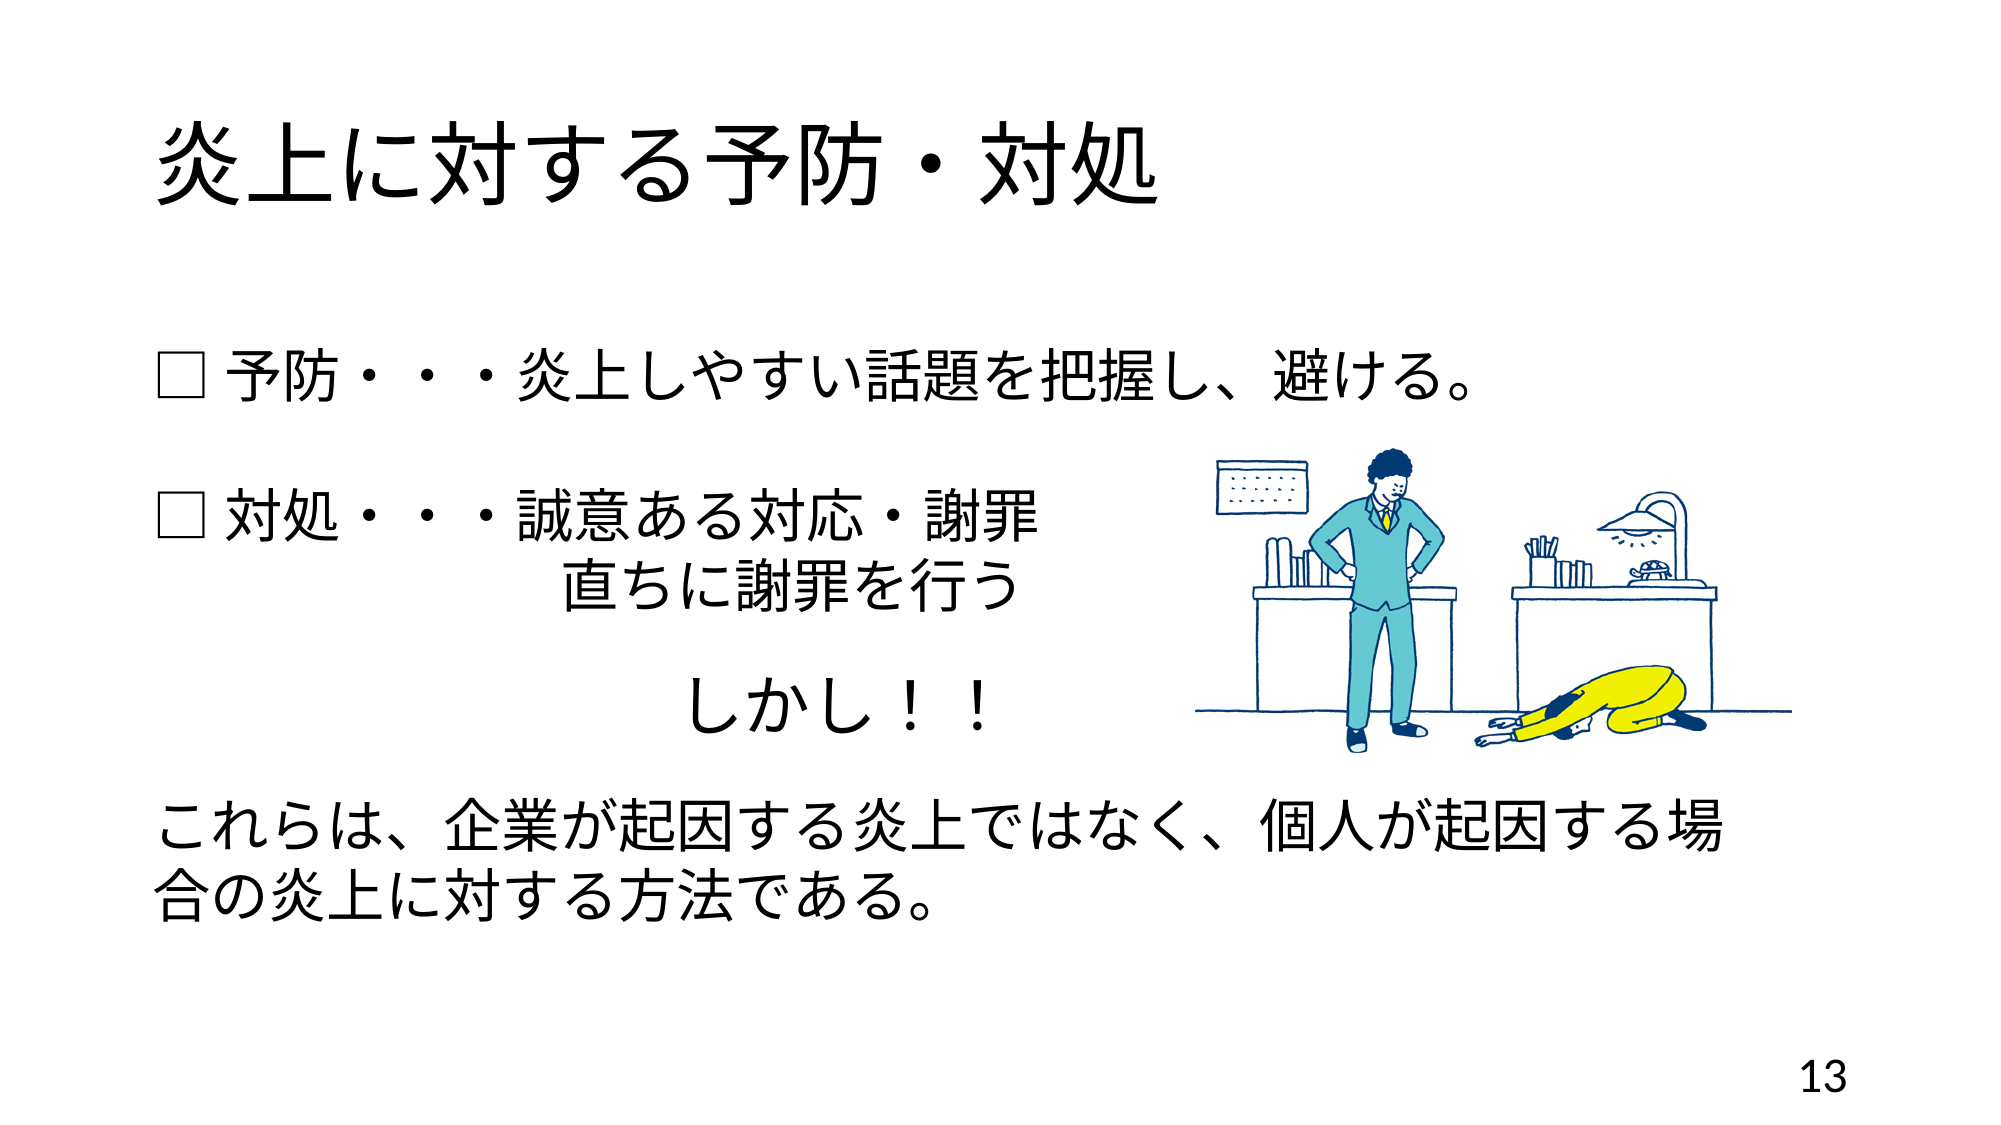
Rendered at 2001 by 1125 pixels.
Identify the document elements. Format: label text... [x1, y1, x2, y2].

picture [1188, 390, 1792, 787]
slide_number 13 [1412, 1042, 1863, 1103]
title 炎上に対する予防・対処 [137, 59, 1863, 278]
text_box □予防・・・炎上しやすい話題を把握し、避ける。 □対処・・・誠意ある対応・謝罪 直ちに謝罪を行う しかし！！ これらは、企業が起因する炎上ではなく、個人が起因する場合の炎上に対する方法である。 [137, 331, 1771, 937]
